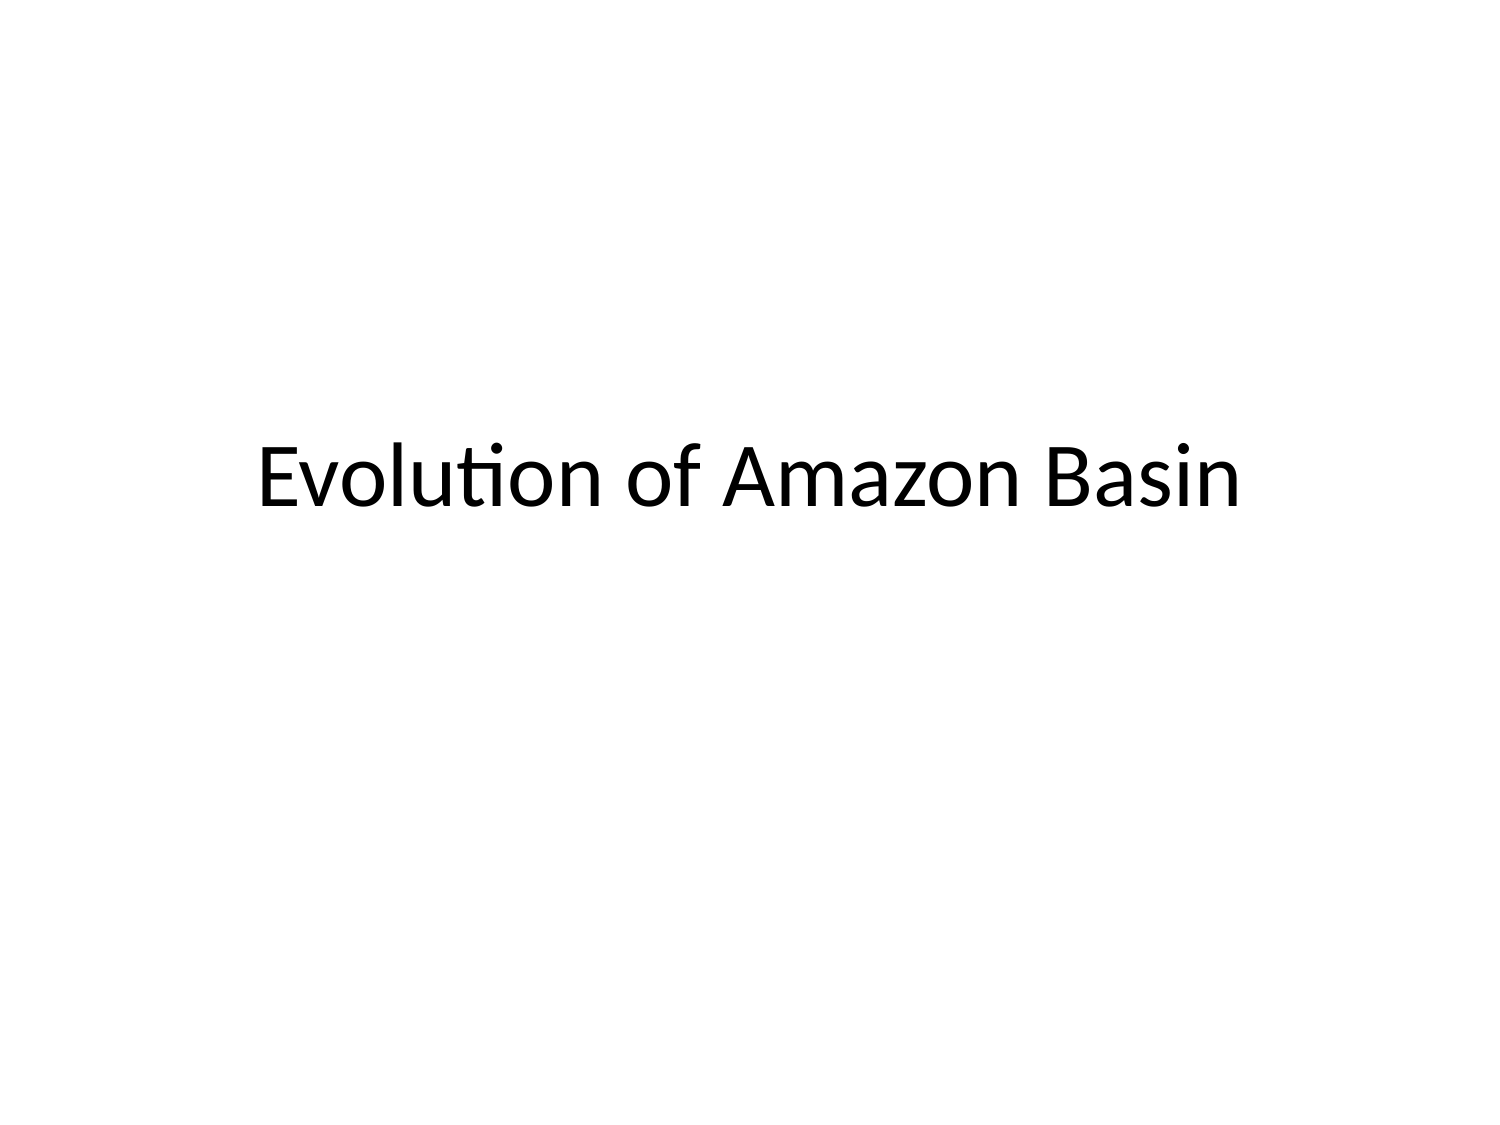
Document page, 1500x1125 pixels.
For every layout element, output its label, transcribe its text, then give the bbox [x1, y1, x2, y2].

title Evolution of Amazon Basin [112, 349, 1388, 591]
